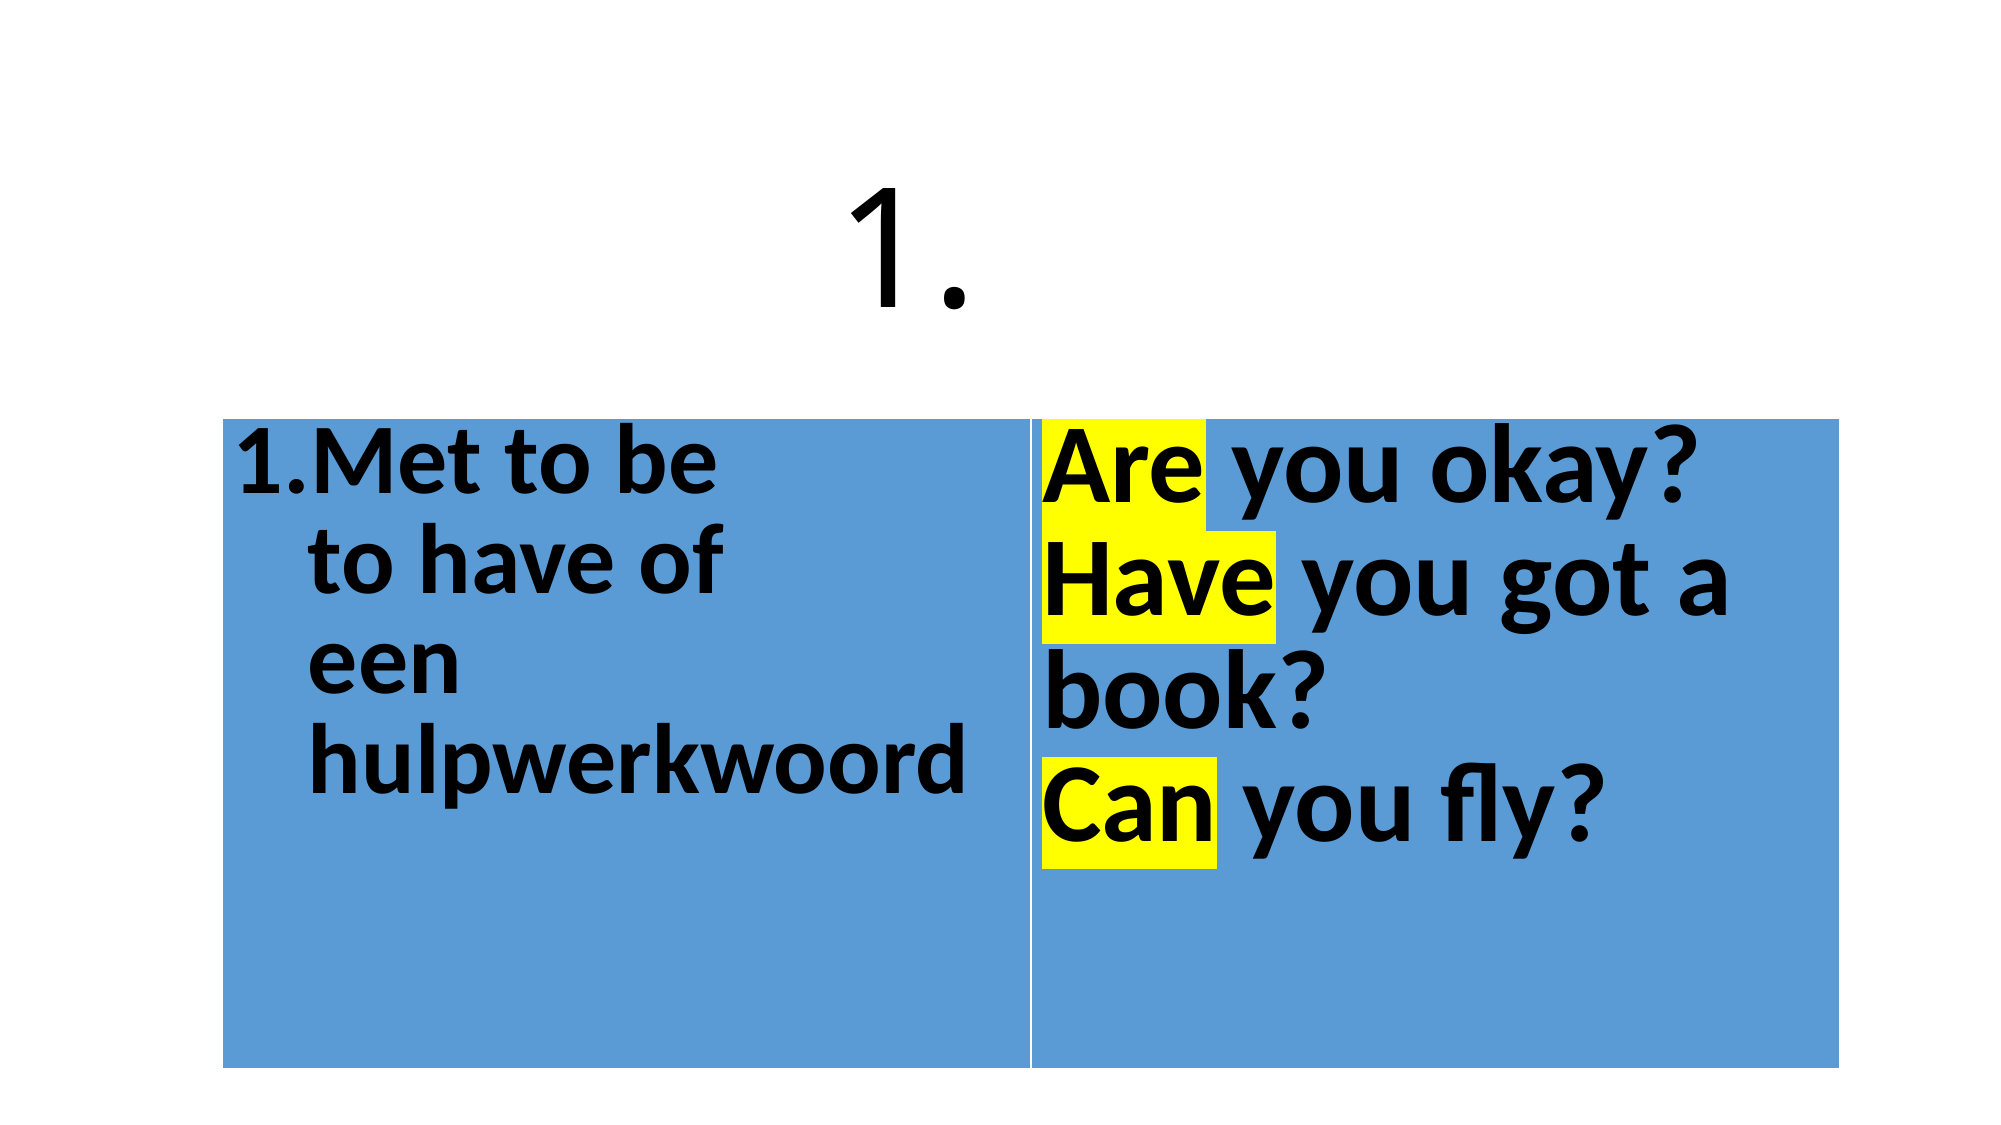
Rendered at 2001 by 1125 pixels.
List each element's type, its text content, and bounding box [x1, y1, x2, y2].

table_header Are you okay? Have you got a book? Can you fly? [1032, 419, 1839, 1068]
title 1. [44, 144, 1770, 362]
table_header Met to be to have of een hulpwerkwoord [223, 419, 1030, 1068]
